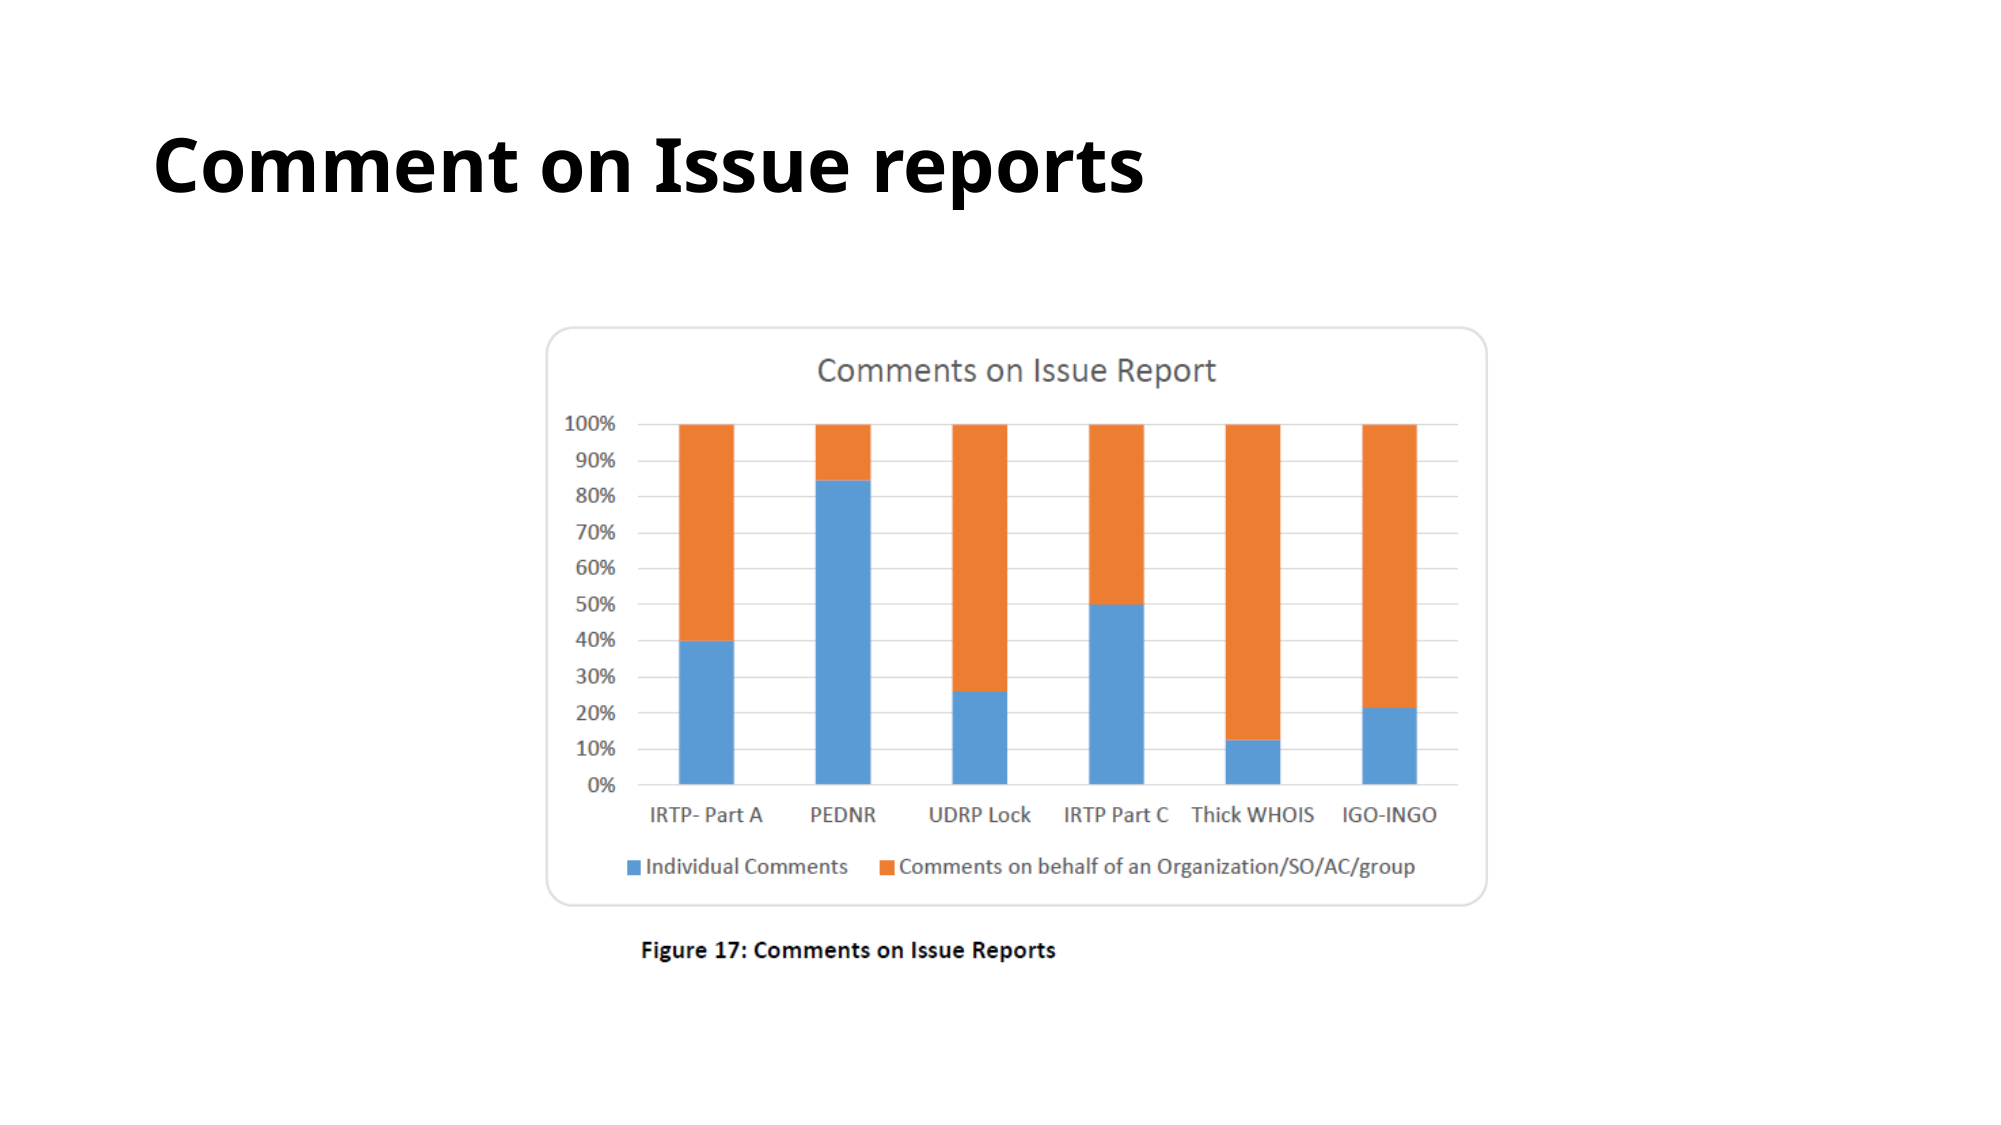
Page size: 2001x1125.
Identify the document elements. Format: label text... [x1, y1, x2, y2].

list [402, 299, 1598, 1014]
title Comment on Issue reports [137, 59, 1863, 278]
